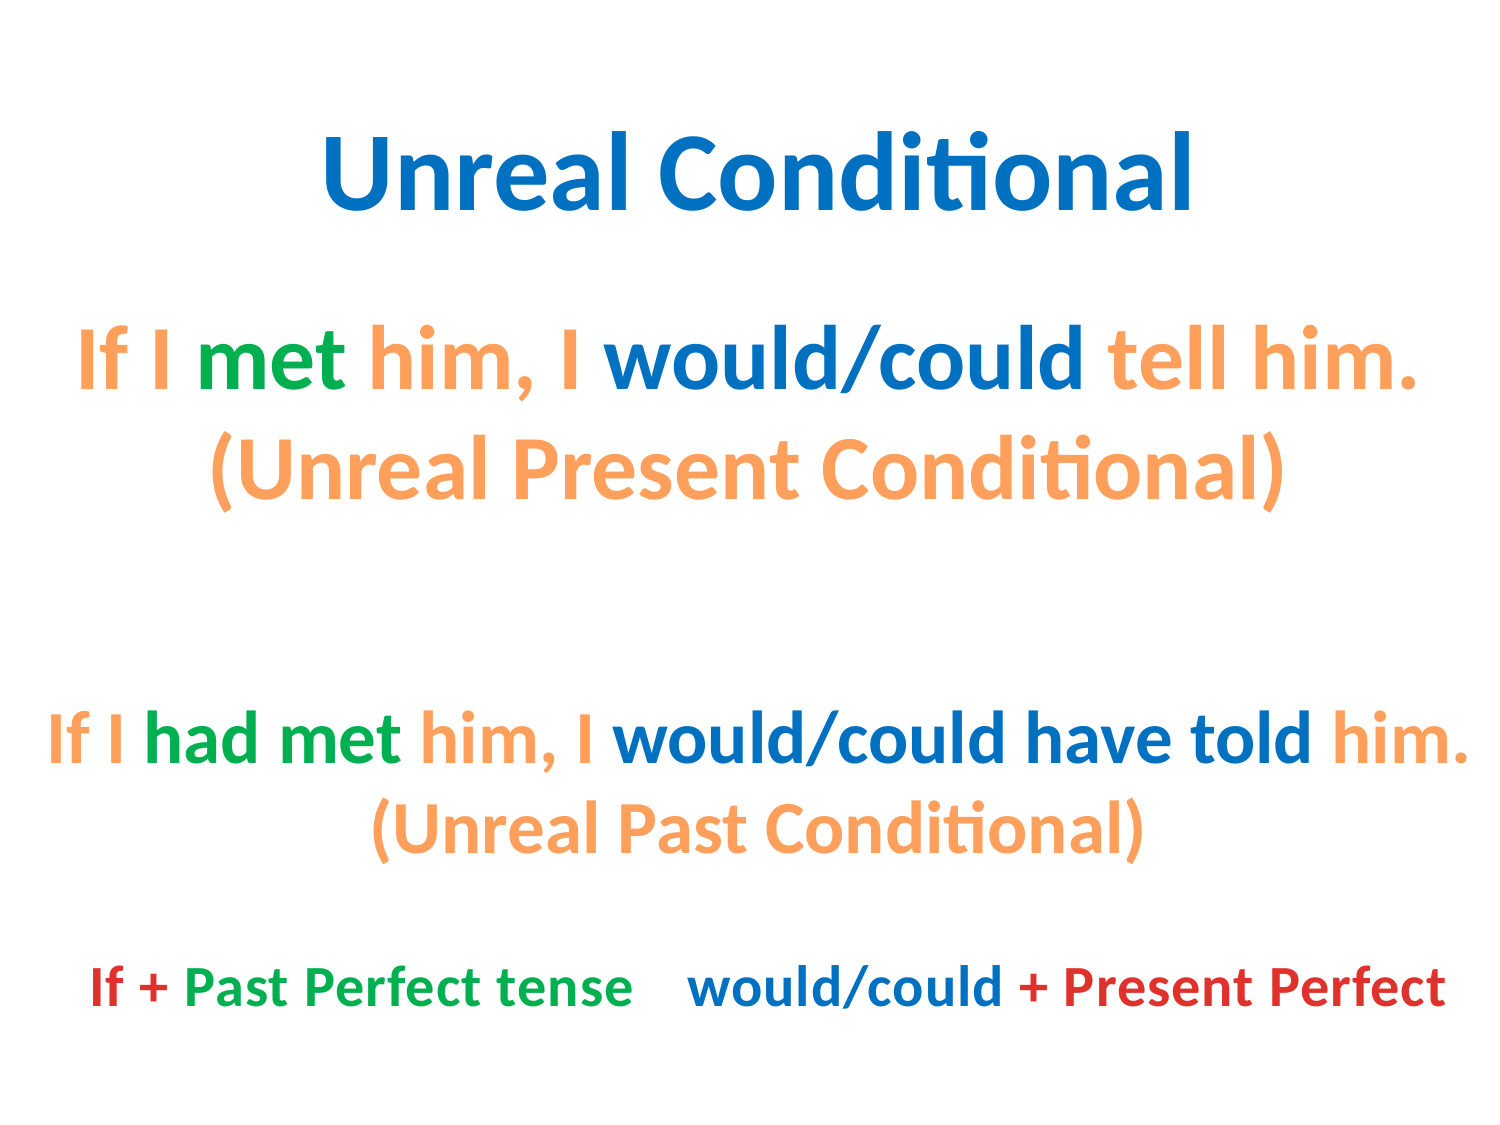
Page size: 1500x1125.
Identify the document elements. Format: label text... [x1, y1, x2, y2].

text_box If I had met him, I would/could have told him. (Unreal Past Conditional) [30, 680, 1487, 876]
text_box Unreal Conditional [305, 89, 1212, 240]
text_box If + Past Perfect tense [74, 940, 650, 1026]
text_box If I met him, I would/could tell him. (Unreal Present Conditional) [60, 290, 1437, 526]
text_box would/could + Present Perfect [672, 940, 1463, 1026]
